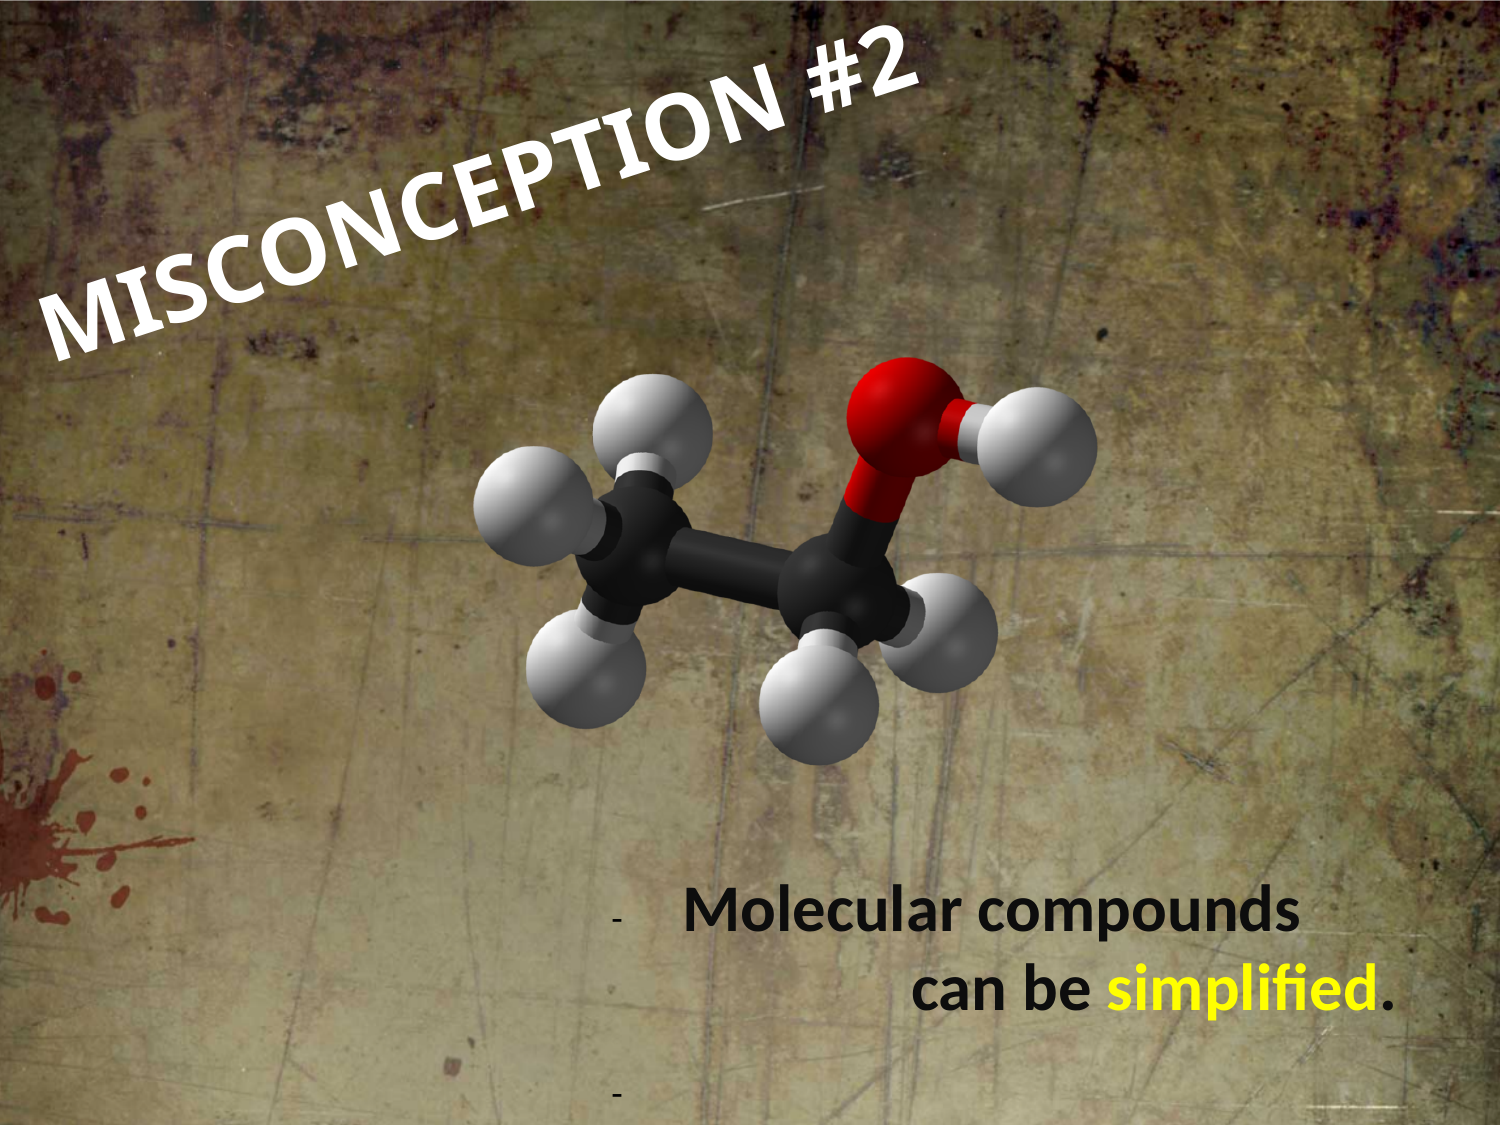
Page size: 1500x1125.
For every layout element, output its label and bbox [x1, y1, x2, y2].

picture [442, 326, 1129, 796]
list [0, 0, 1500, 1125]
